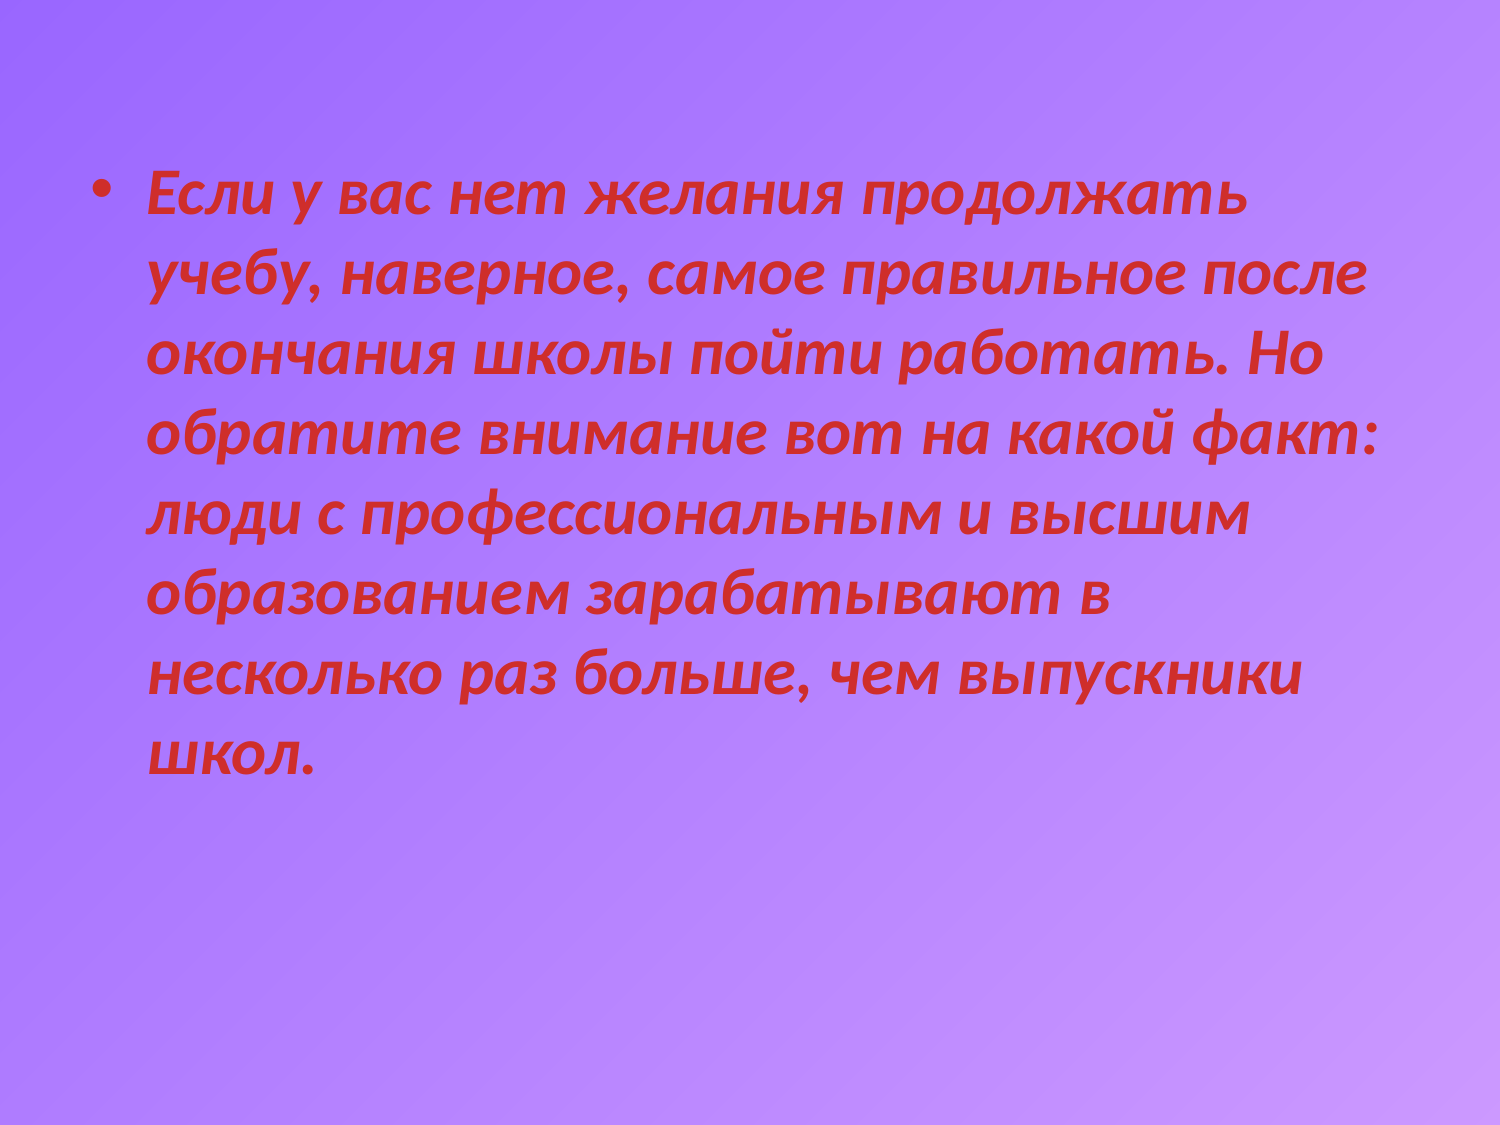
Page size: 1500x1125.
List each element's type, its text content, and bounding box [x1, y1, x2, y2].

list Если у вас нет желания продолжать учебу, наверное, самое правильное после окончания школы пойти работать. Но обратите внимание вот на какой факт: люди с профессиональным и высшим образованием зарабатывают в несколько раз больше, чем выпускники школ. [75, 46, 1425, 1005]
